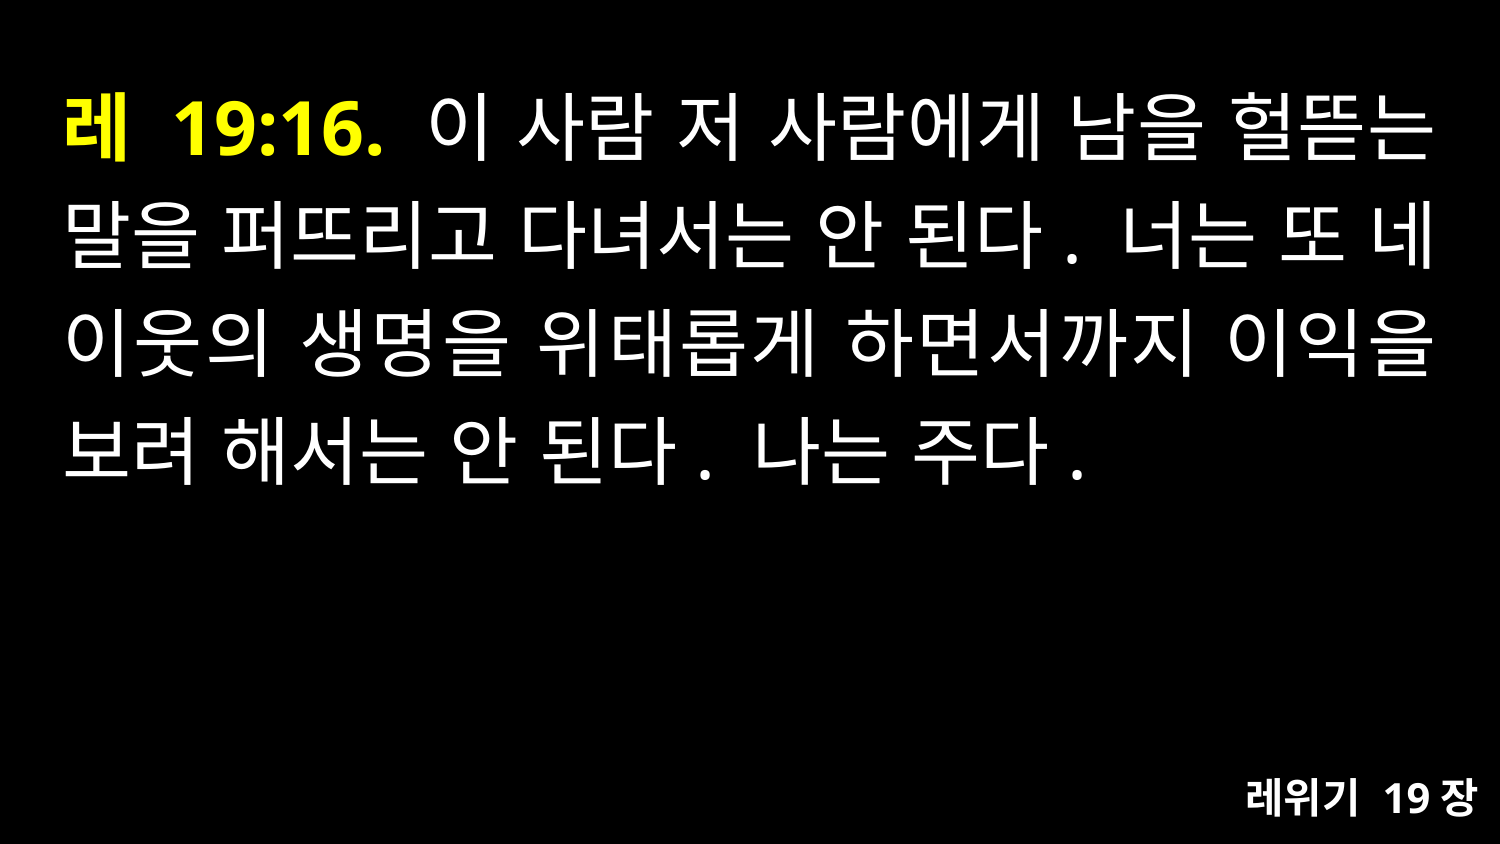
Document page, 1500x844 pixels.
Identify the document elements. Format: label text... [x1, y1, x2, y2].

title 레 19:16. 이 사람 저 사람에게 남을 헐뜯는 말을 퍼뜨리고 다녀서는 안 된다. 너는 또 네 이웃의 생명을 위태롭게 하면서까지 이익을 보려 해서는 안 된다. 나는 주다. [0, 0, 1500, 844]
subtitle 레위기 19장 [916, 770, 1500, 844]
